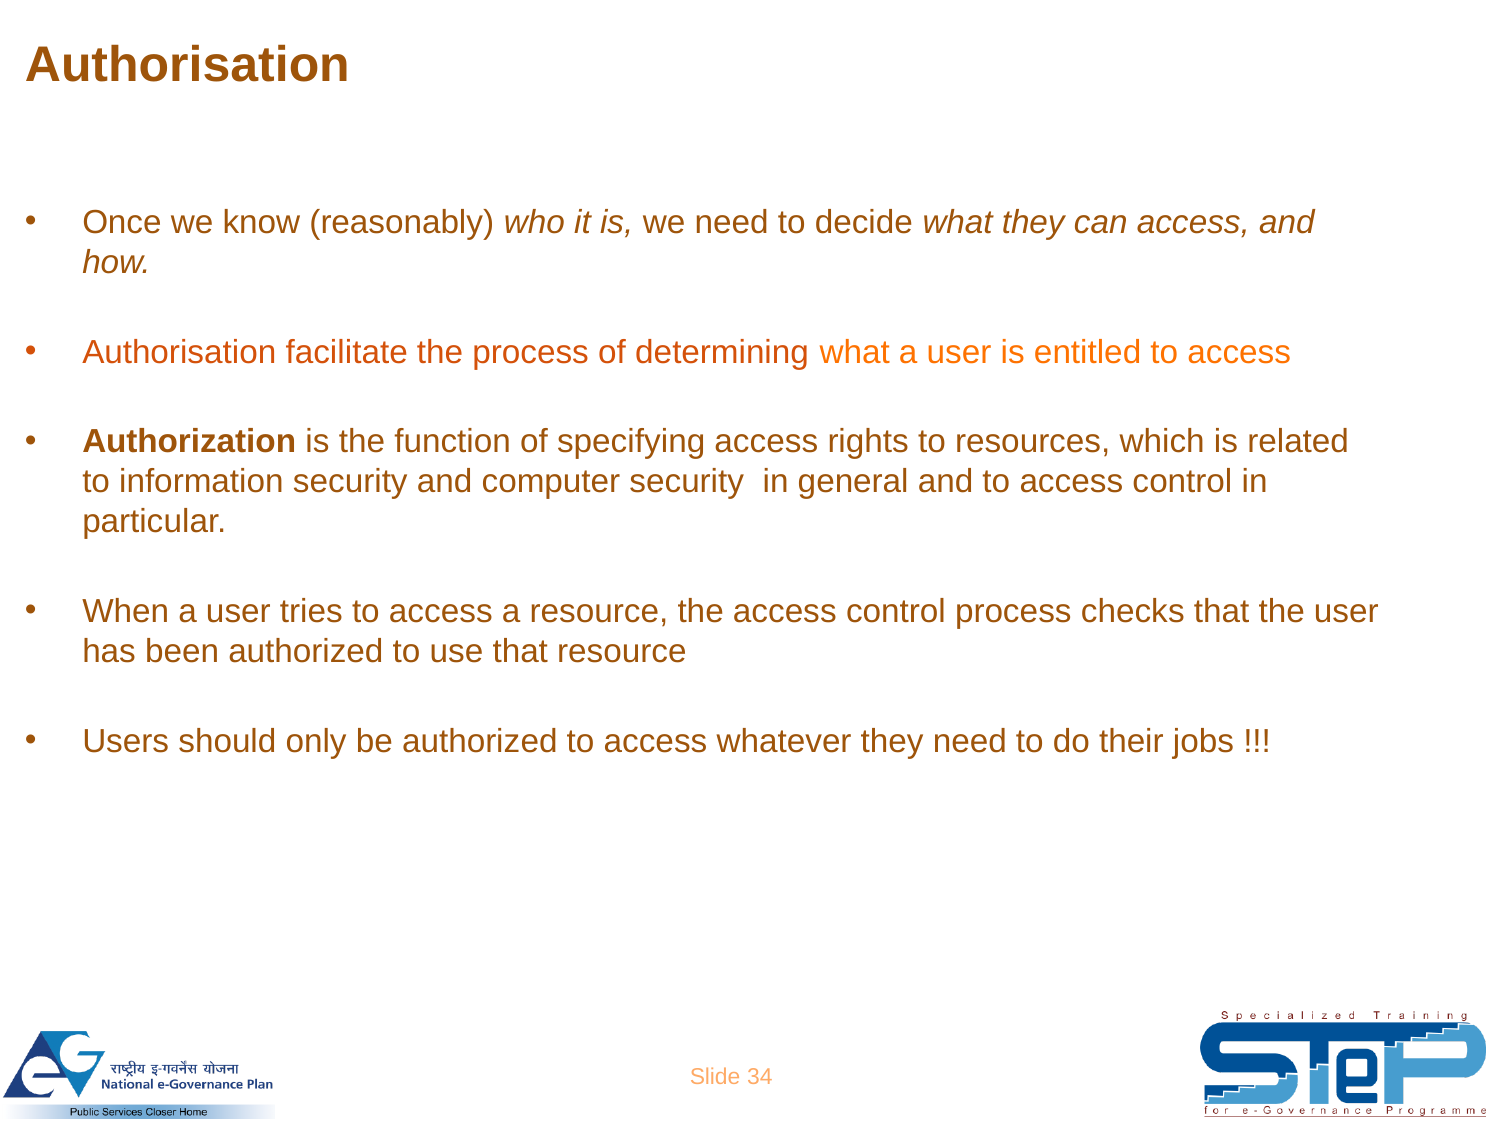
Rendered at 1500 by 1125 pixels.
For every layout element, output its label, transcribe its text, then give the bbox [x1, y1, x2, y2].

picture [2, 1031, 275, 1119]
text_box Once we know (reasonably) who it is, we need to decide what they can access, and how. Authorisation facilitate the process of determining what a user is entitled to access Authorization is the function of specifying access rights to resources, which is related to information security and computer security in general and to access control in particular. When a user tries to access a resource, the access control process checks that the user has been authorized to use that resource Users should only be authorized to access whatever they need to do their jobs !!! [24, 199, 1389, 921]
text_box Authorisation [24, 31, 1487, 138]
picture [1200, 1011, 1486, 1117]
